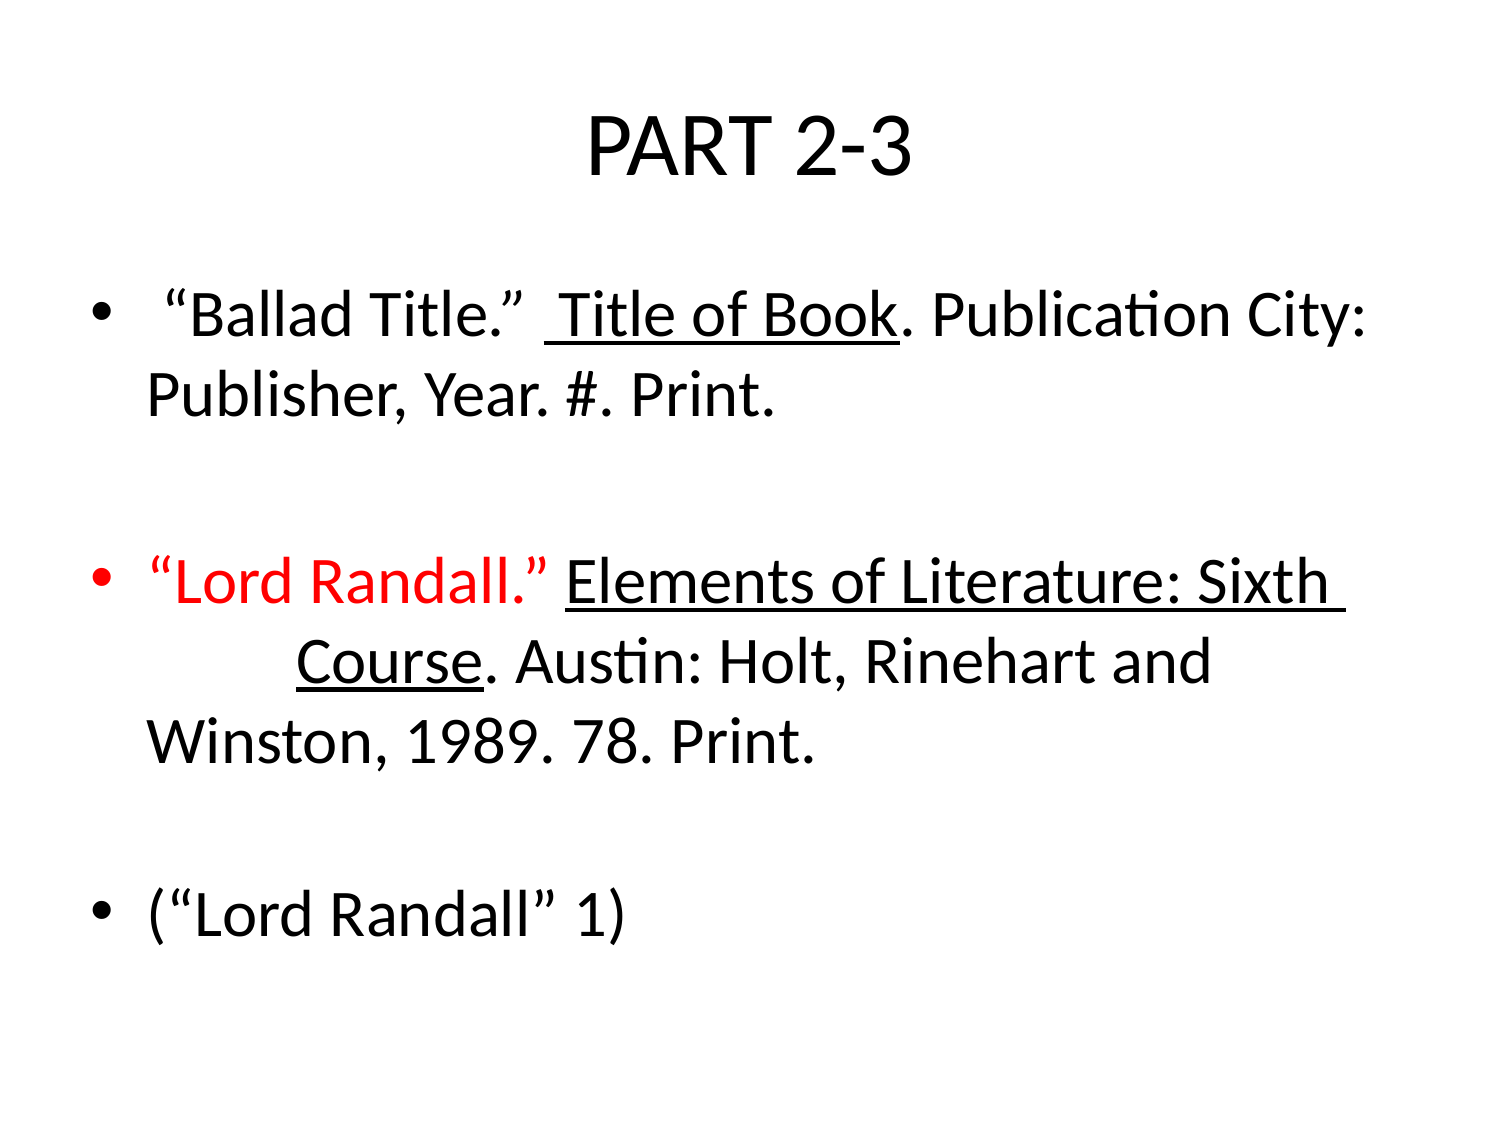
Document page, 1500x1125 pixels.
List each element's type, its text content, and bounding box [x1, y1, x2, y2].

list “Ballad Title.” Title of Book. Publication City: Publisher, Year. #. Print. “Lord Randall.” Elements of Literature: Sixth Course. Austin: Holt, Rinehart and Winston, 1989. 78. Print. (“Lord Randall” 1) [75, 262, 1425, 1005]
title PART 2-3 [75, 45, 1425, 233]
